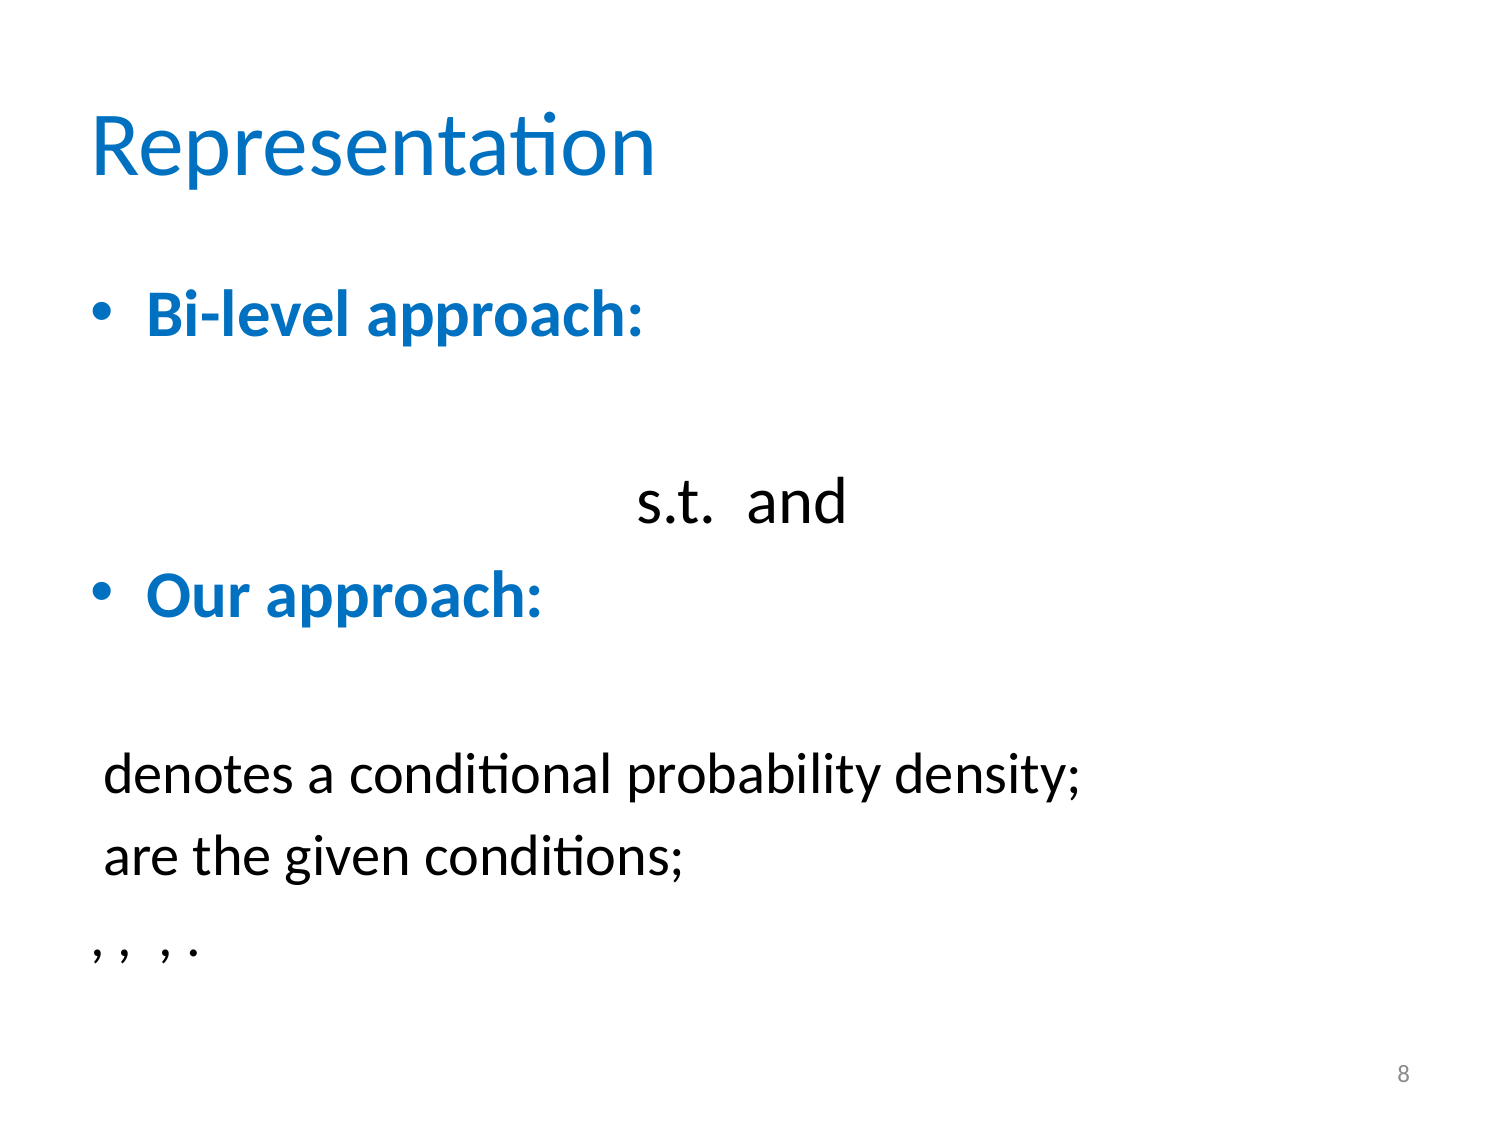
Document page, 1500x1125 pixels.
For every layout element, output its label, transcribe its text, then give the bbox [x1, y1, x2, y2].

slide_number 8 [1074, 1042, 1425, 1103]
title Representation [75, 45, 1425, 233]
